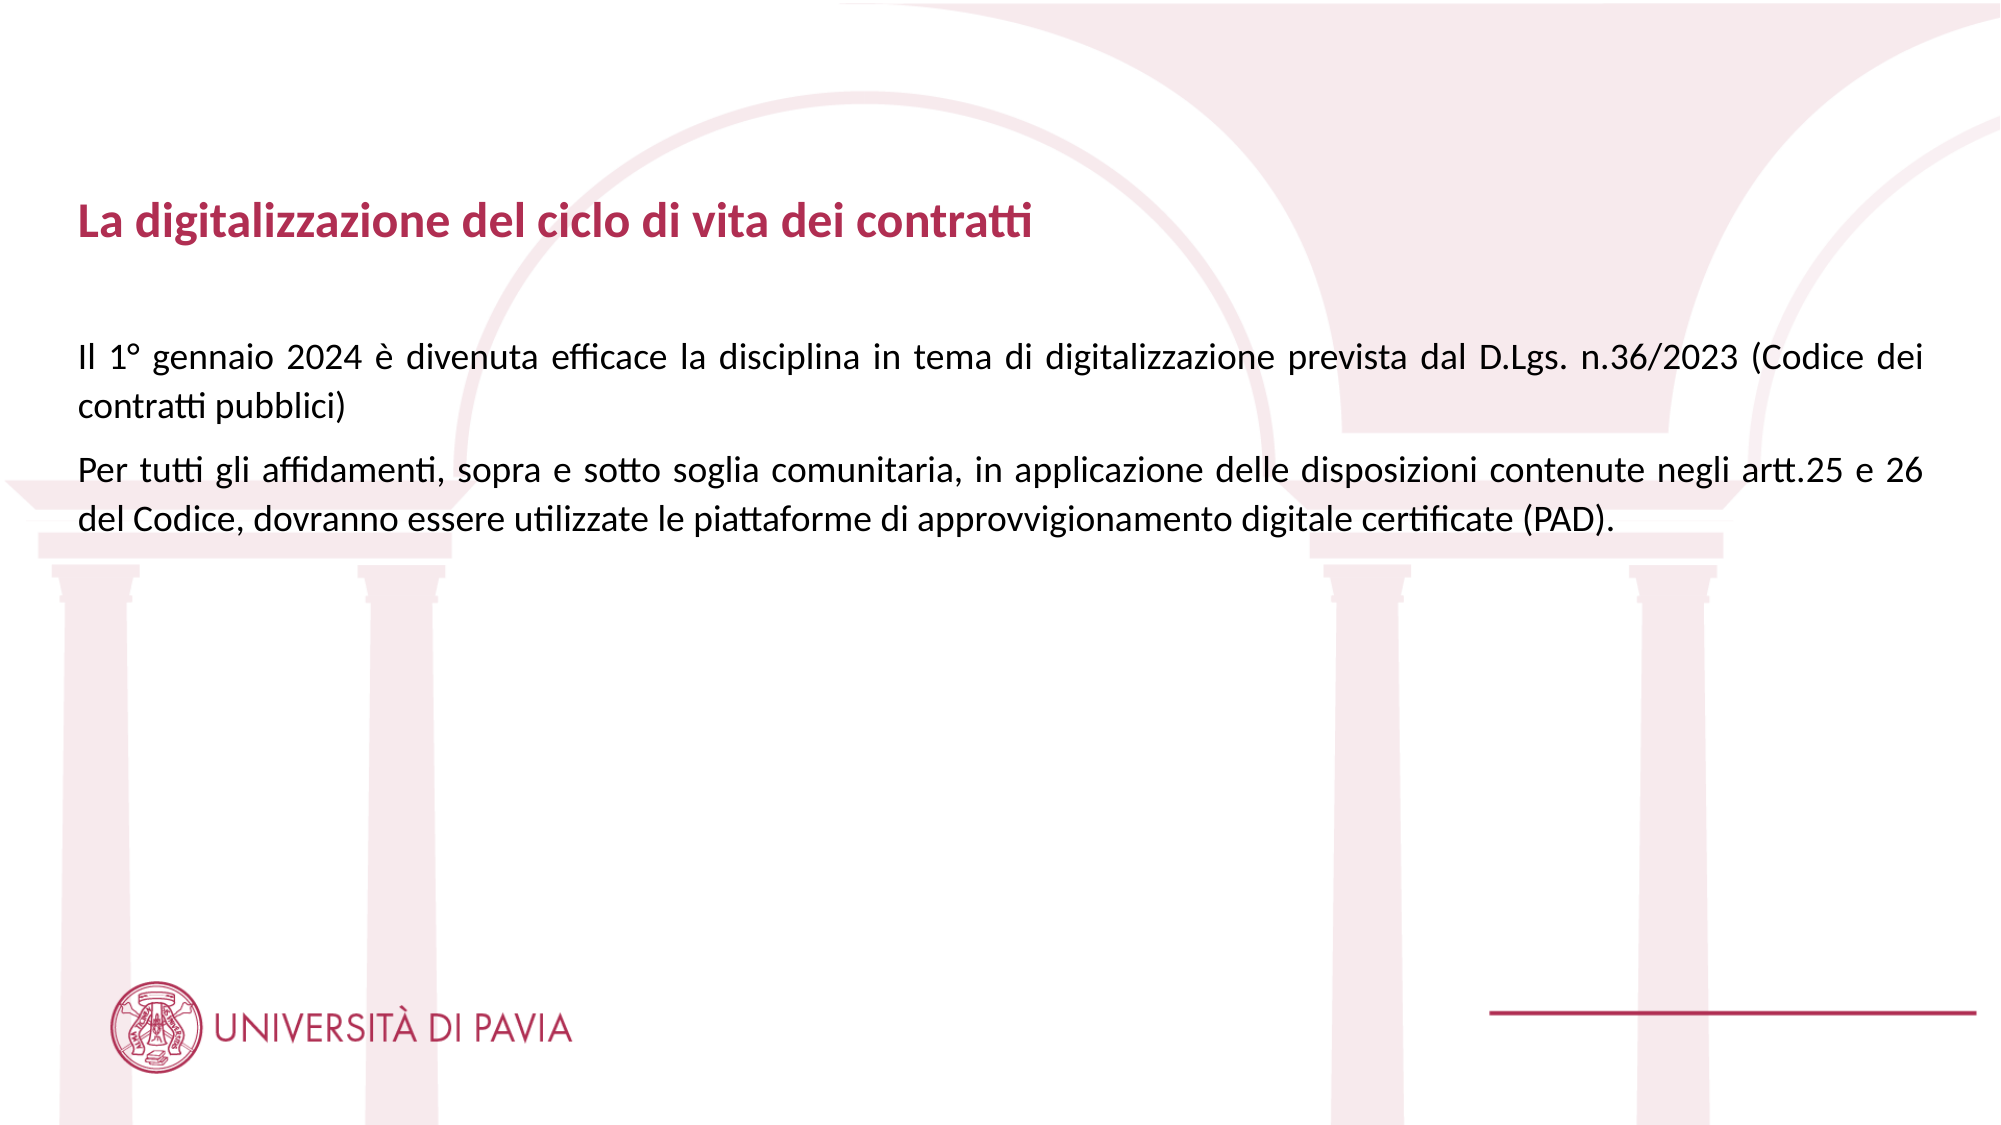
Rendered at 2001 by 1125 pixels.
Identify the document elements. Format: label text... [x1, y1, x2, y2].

text_box La digitalizzazione del ciclo di vita dei contratti Il 1° gennaio 2024 è divenuta efficace la disciplina in tema di digitalizzazione prevista dal D.Lgs. n.36/2023 (Codice dei contratti pubblici) Per tutti gli affidamenti, sopra e sotto soglia comunitaria, in applicazione delle disposizioni contenute negli artt.25 e 26 del Codice, dovranno essere utilizzate le piattaforme di approvvigionamento digitale certificate (PAD). [63, 56, 1941, 688]
picture [0, 0, 2001, 1125]
